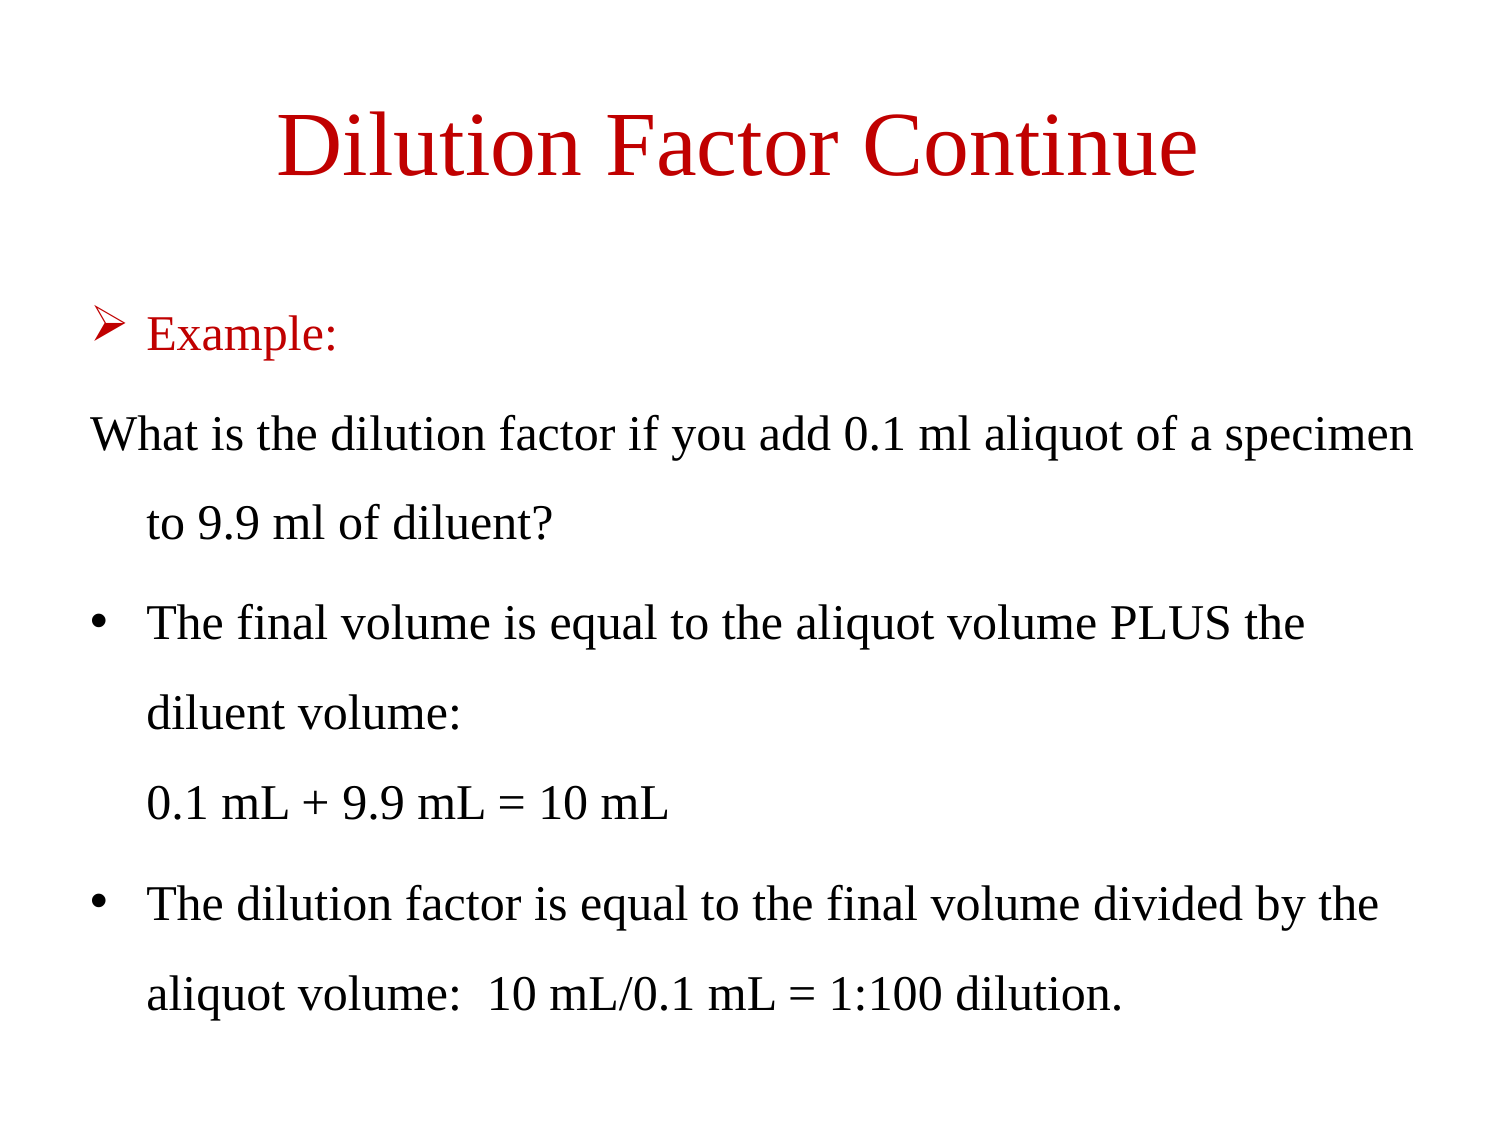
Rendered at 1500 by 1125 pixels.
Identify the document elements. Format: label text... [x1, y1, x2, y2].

list Example: What is the dilution factor if you add 0.1 ml aliquot of a specimen to 9.9 ml of diluent? The final volume is equal to the aliquot volume PLUS the diluent volume: 0.1 mL + 9.9 mL = 10 mL The dilution factor is equal to the final volume divided by the aliquot volume: 10 mL/0.1 mL = 1:100 dilution. [75, 262, 1438, 1063]
title Dilution Factor Continue [75, 45, 1425, 233]
